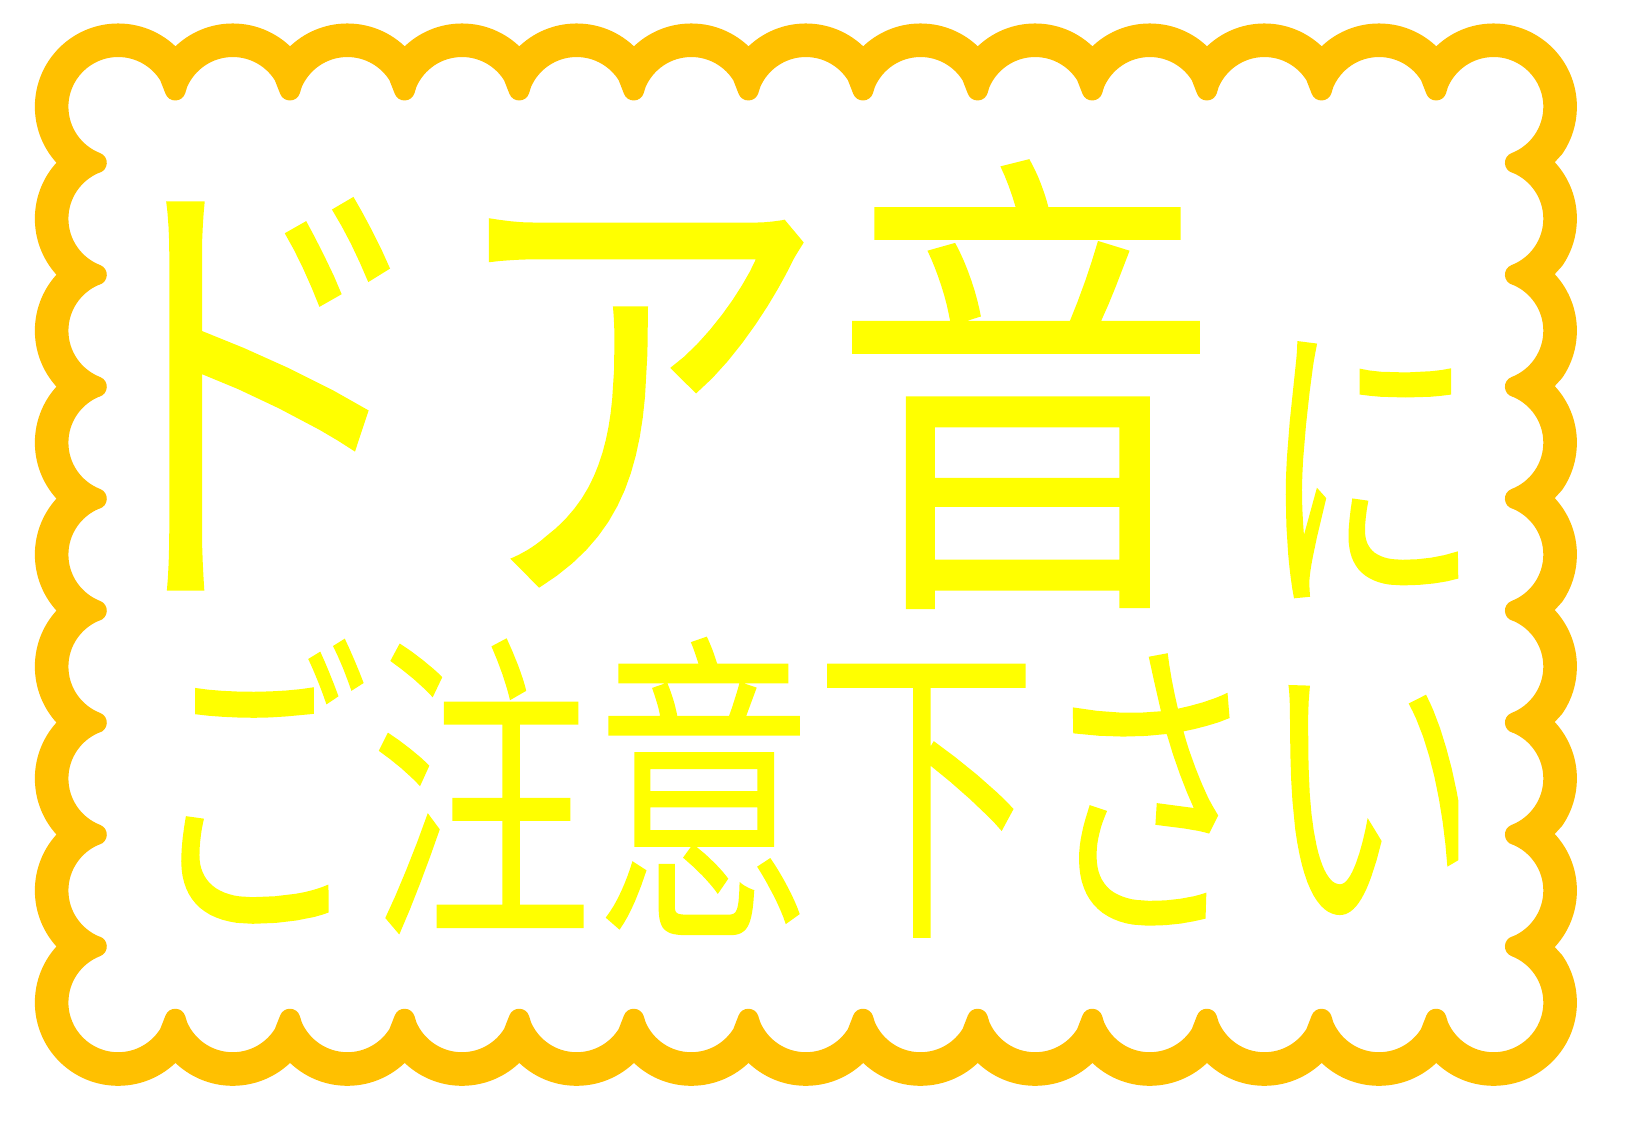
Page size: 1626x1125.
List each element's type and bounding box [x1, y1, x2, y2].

text_box [43, 31, 1569, 1078]
